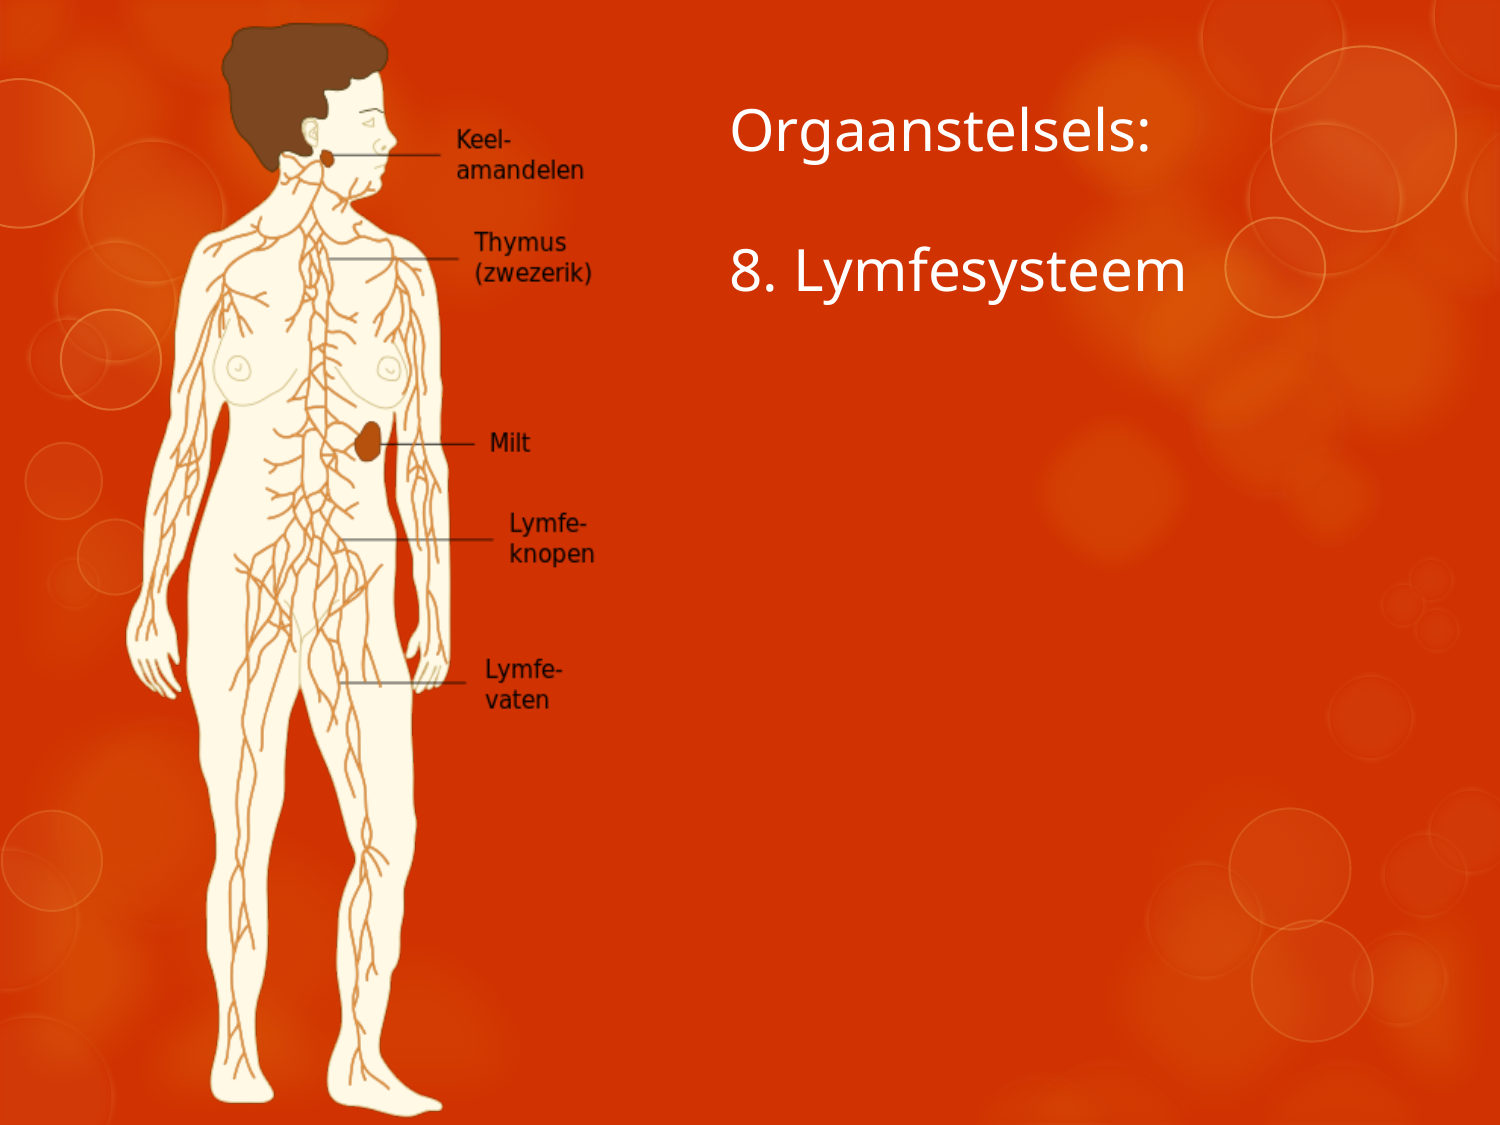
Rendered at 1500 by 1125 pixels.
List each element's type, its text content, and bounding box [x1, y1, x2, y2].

picture [123, 16, 608, 1124]
text_box Orgaanstelsels: 8. Lymfesysteem [714, 85, 1500, 311]
